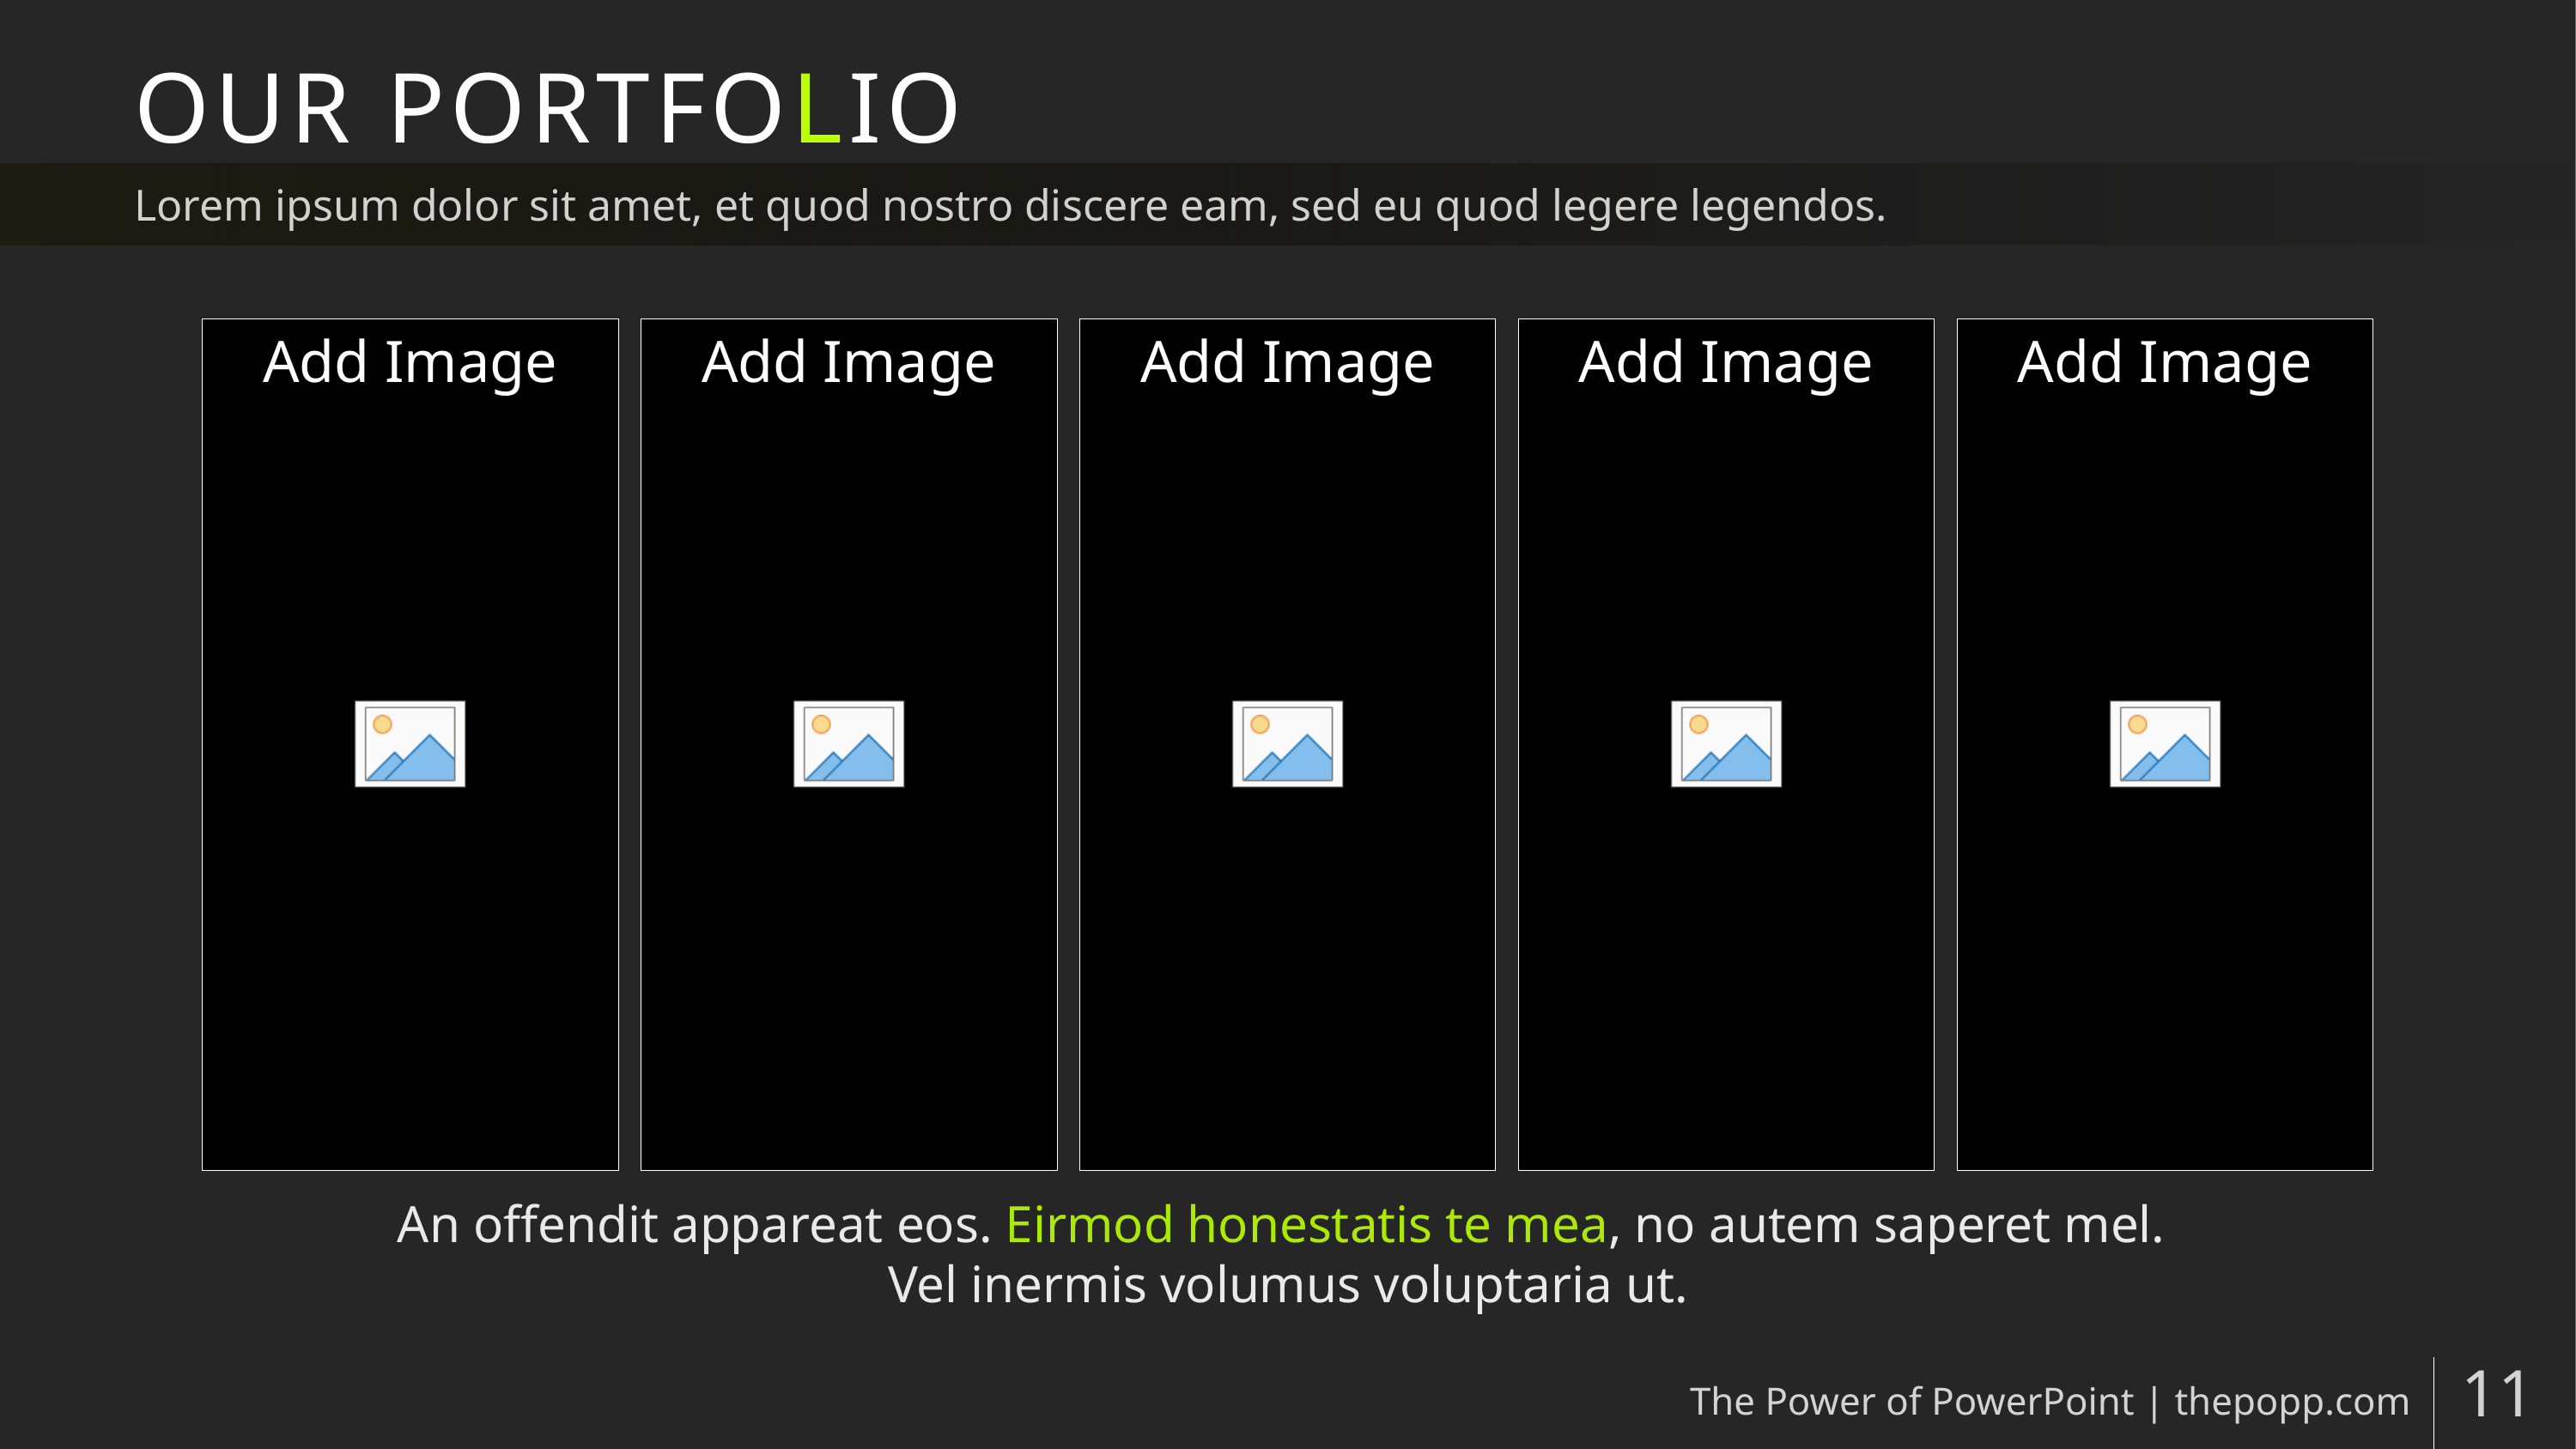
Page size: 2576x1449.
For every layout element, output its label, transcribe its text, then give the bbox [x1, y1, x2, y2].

picture [641, 318, 1058, 1171]
list Lorem ipsum dolor sit amet, et quod nostro discere eam, sed eu quod legere legendos. [111, 167, 2404, 248]
picture [202, 318, 619, 1171]
picture [1518, 318, 1935, 1171]
title OUR PORTFOLIO [111, 0, 2430, 174]
picture [1957, 318, 2373, 1171]
footer The Power of PowerPoint | thepopp.com [922, 1356, 2434, 1434]
picture [1079, 318, 1497, 1171]
list An offendit appareat eos. Eirmod honestatis te mea, no autem saperet mel. Vel inermis volumus voluptaria ut. [167, 1180, 2409, 1363]
slide_number 11 [2438, 1357, 2576, 1434]
